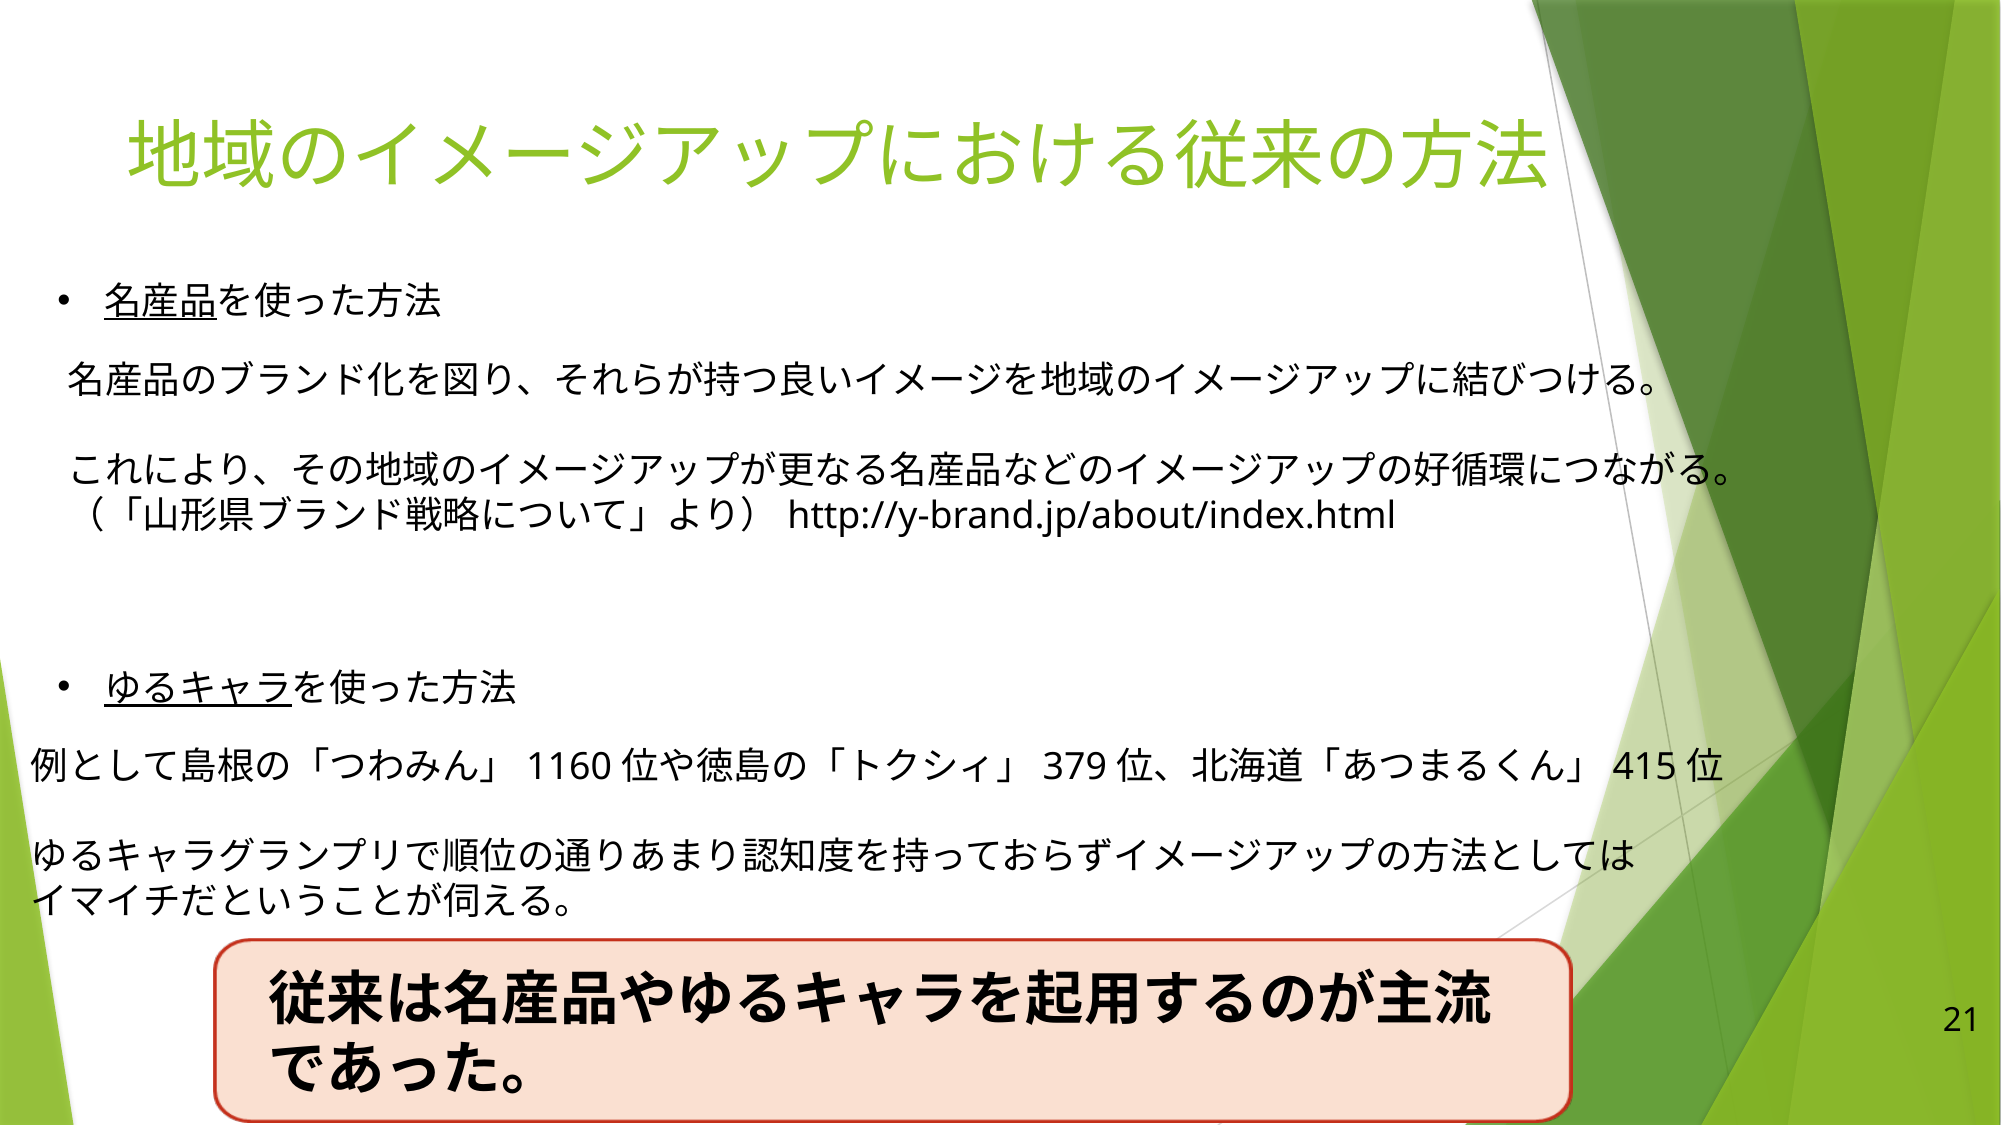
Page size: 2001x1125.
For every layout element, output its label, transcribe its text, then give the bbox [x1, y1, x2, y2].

title 地域のイメージアップにおける従来の方法 [111, 100, 1579, 269]
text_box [42, 655, 1713, 933]
picture [212, 937, 1573, 1123]
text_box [42, 269, 1778, 546]
slide_number 21 [1883, 991, 1996, 1051]
